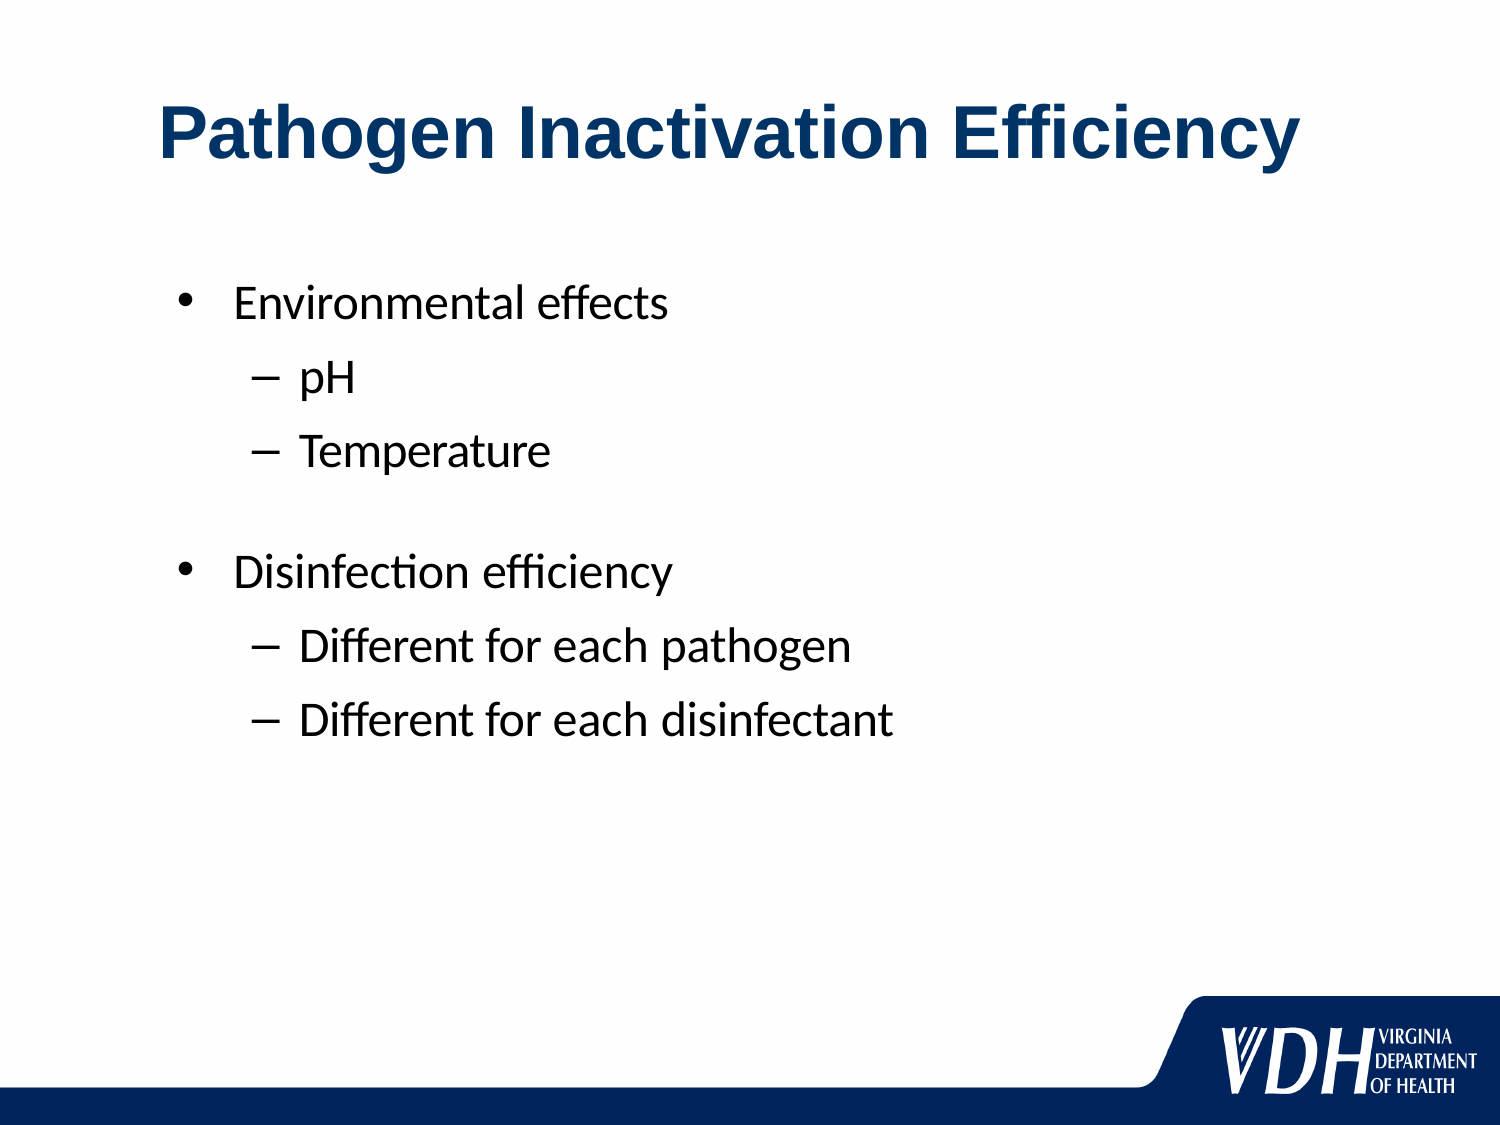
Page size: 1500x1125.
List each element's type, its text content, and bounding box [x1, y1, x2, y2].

picture [0, 0, 1500, 1125]
title Pathogen Inactivation Efficiency [156, 32, 1344, 223]
text_box Environmental effects pH Temperature Disinfection efficiency Different for each pathogen Different for each disinfectant [174, 250, 1007, 747]
